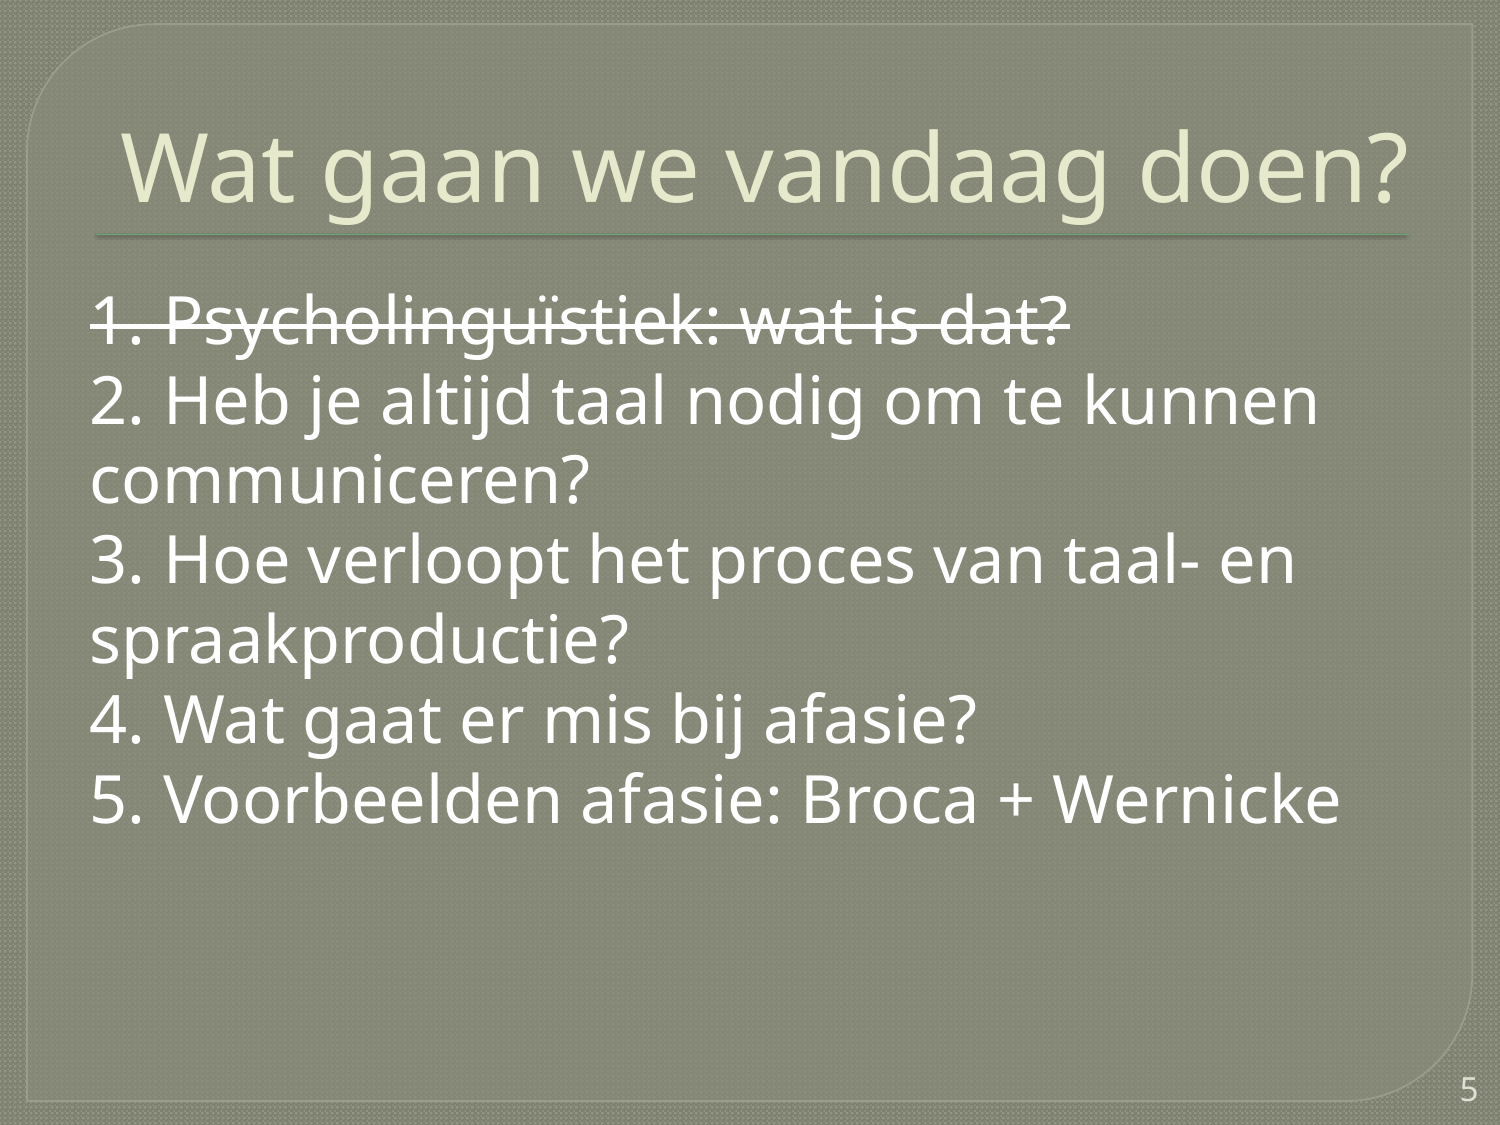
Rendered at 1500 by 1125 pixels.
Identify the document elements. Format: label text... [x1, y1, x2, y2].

title Wat gaan we vandaag doen? [75, 41, 1425, 230]
slide_number 5 [1417, 1068, 1494, 1114]
list 1. Psycholinguïstiek: wat is dat? 2. Heb je altijd taal nodig om te kunnen communiceren? 3. Hoe verloopt het proces van taal- en spraakproductie? 4. Wat gaat er mis bij afasie? 5. Voorbeelden afasie: Broca + Wernicke [75, 270, 1425, 1013]
